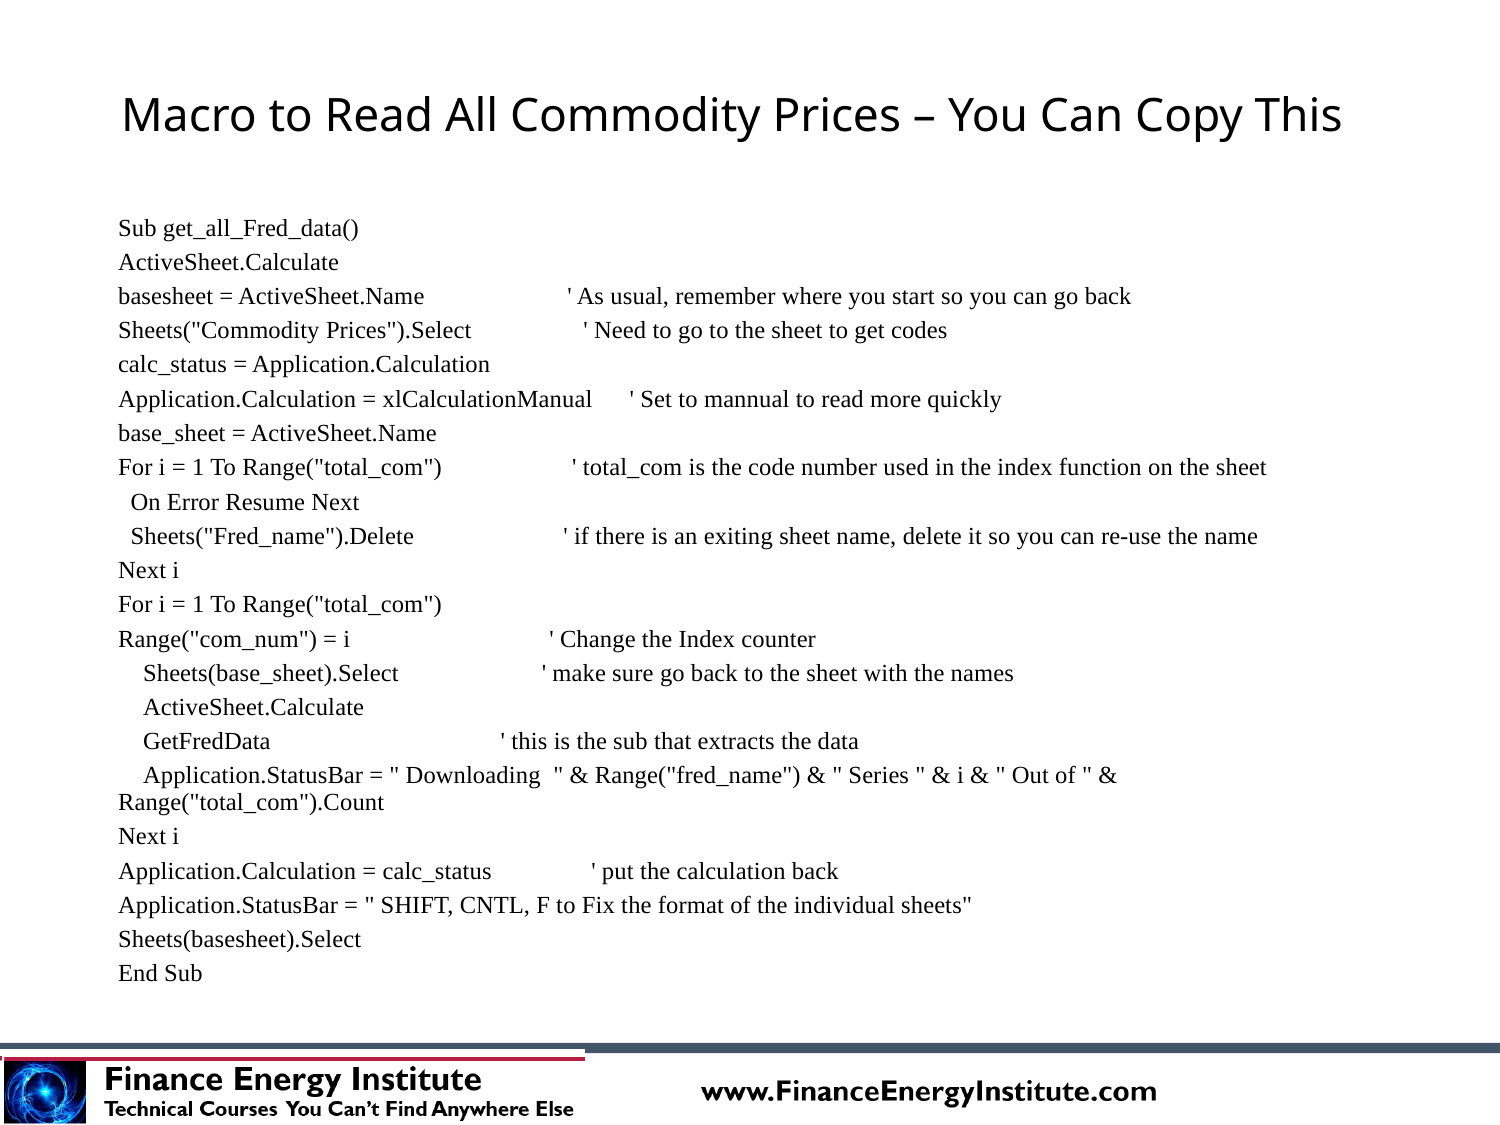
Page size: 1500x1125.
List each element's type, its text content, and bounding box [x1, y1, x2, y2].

list Sub get_all_Fred_data() ActiveSheet.Calculate basesheet = ActiveSheet.Name ' As usual, remember where you start so you can go back Sheets("Commodity Prices").Select ' Need to go to the sheet to get codes calc_status = Application.Calculation Application.Calculation = xlCalculationManual ' Set to mannual to read more quickly base_sheet = ActiveSheet.Name For i = 1 To Range("total_com") ' total_com is the code number used in the index function on the sheet On Error Resume Next Sheets("Fred_name").Delete ' if there is an exiting sheet name, delete it so you can re-use the name Next i For i = 1 To Range("total_com") Range("com_num") = i ' Change the Index counter Sheets(base_sheet).Select ' make sure go back to the sheet with the names ActiveSheet.Calculate GetFredData ' this is the sub that extracts the data Application.StatusBar = " Downloading " & Range("fred_name") & " Series " & i & " Out of " & Range("total_com").Count Next i Application.Calculation = calc_status ' put the calculation back Application.StatusBar = " SHIFT, CNTL, F to Fix the format of the individual sheets" Sheets(basesheet).Select End Sub [103, 207, 1400, 1014]
title Macro to Read All Commodity Prices – You Can Copy This [103, 59, 1361, 174]
picture [696, 1074, 1166, 1112]
picture [0, 1049, 585, 1125]
